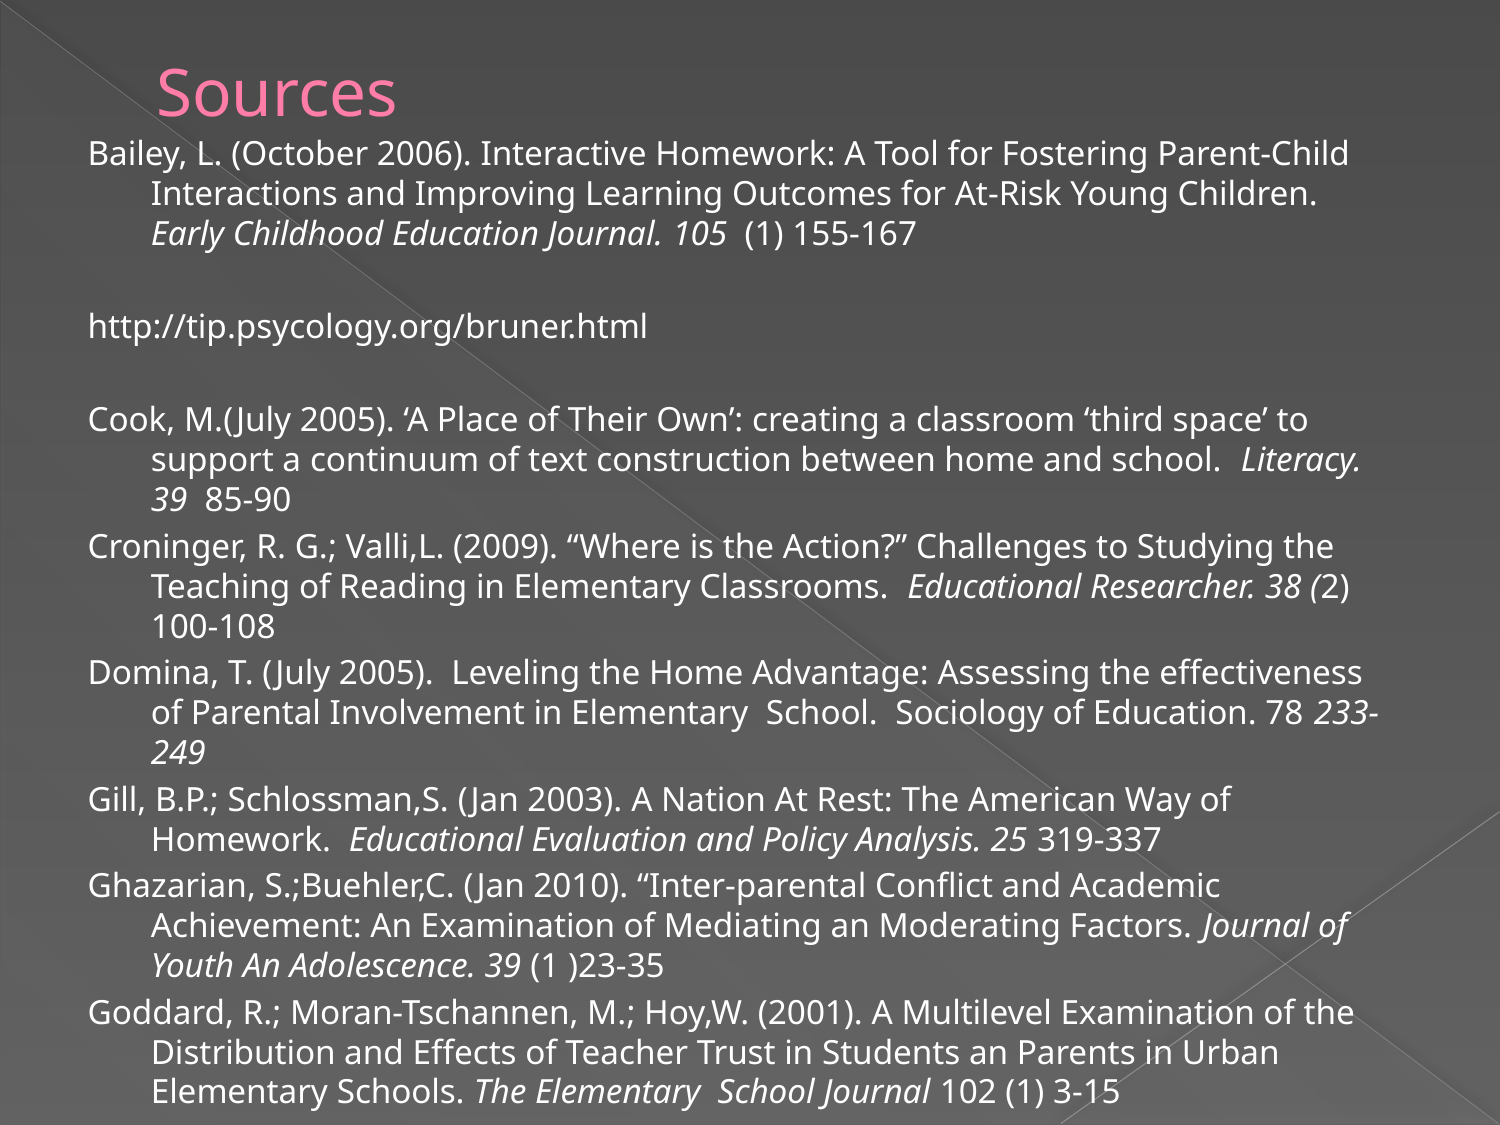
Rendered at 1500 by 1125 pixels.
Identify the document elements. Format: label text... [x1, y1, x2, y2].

title Sources [75, 43, 1425, 138]
list Bailey, L. (October 2006). Interactive Homework: A Tool for Fostering Parent-Child Interactions and Improving Learning Outcomes for At-Risk Young Children. Early Childhood Education Journal. 105 (1) 155-167 http://tip.psycology.org/bruner.html Cook, M.(July 2005). ‘A Place of Their Own’: creating a classroom ‘third space’ to support a continuum of text construction between home and school. Literacy. 39 85-90 Croninger, R. G.; Valli,L. (2009). “Where is the Action?” Challenges to Studying the Teaching of Reading in Elementary Classrooms. Educational Researcher. 38 (2) 100-108 Domina, T. (July 2005). Leveling the Home Advantage: Assessing the effectiveness of Parental Involvement in Elementary School. Sociology of Education. 78 233-249 Gill, B.P.; Schlossman,S. (Jan 2003). A Nation At Rest: The American Way of Homework. Educational Evaluation and Policy Analysis. 25 319-337 Ghazarian, S.;Buehler,C. (Jan 2010). “Inter-parental Conflict and Academic Achievement: An Examination of Mediating an Moderating Factors. Journal of Youth An Adolescence. 39 (1 )23-35 Goddard, R.; Moran-Tschannen, M.; Hoy,W. (2001). A Multilevel Examination of the Distribution and Effects of Teacher Trust in Students an Parents in Urban Elementary Schools. The Elementary School Journal 102 (1) 3-15 [62, 125, 1413, 1050]
